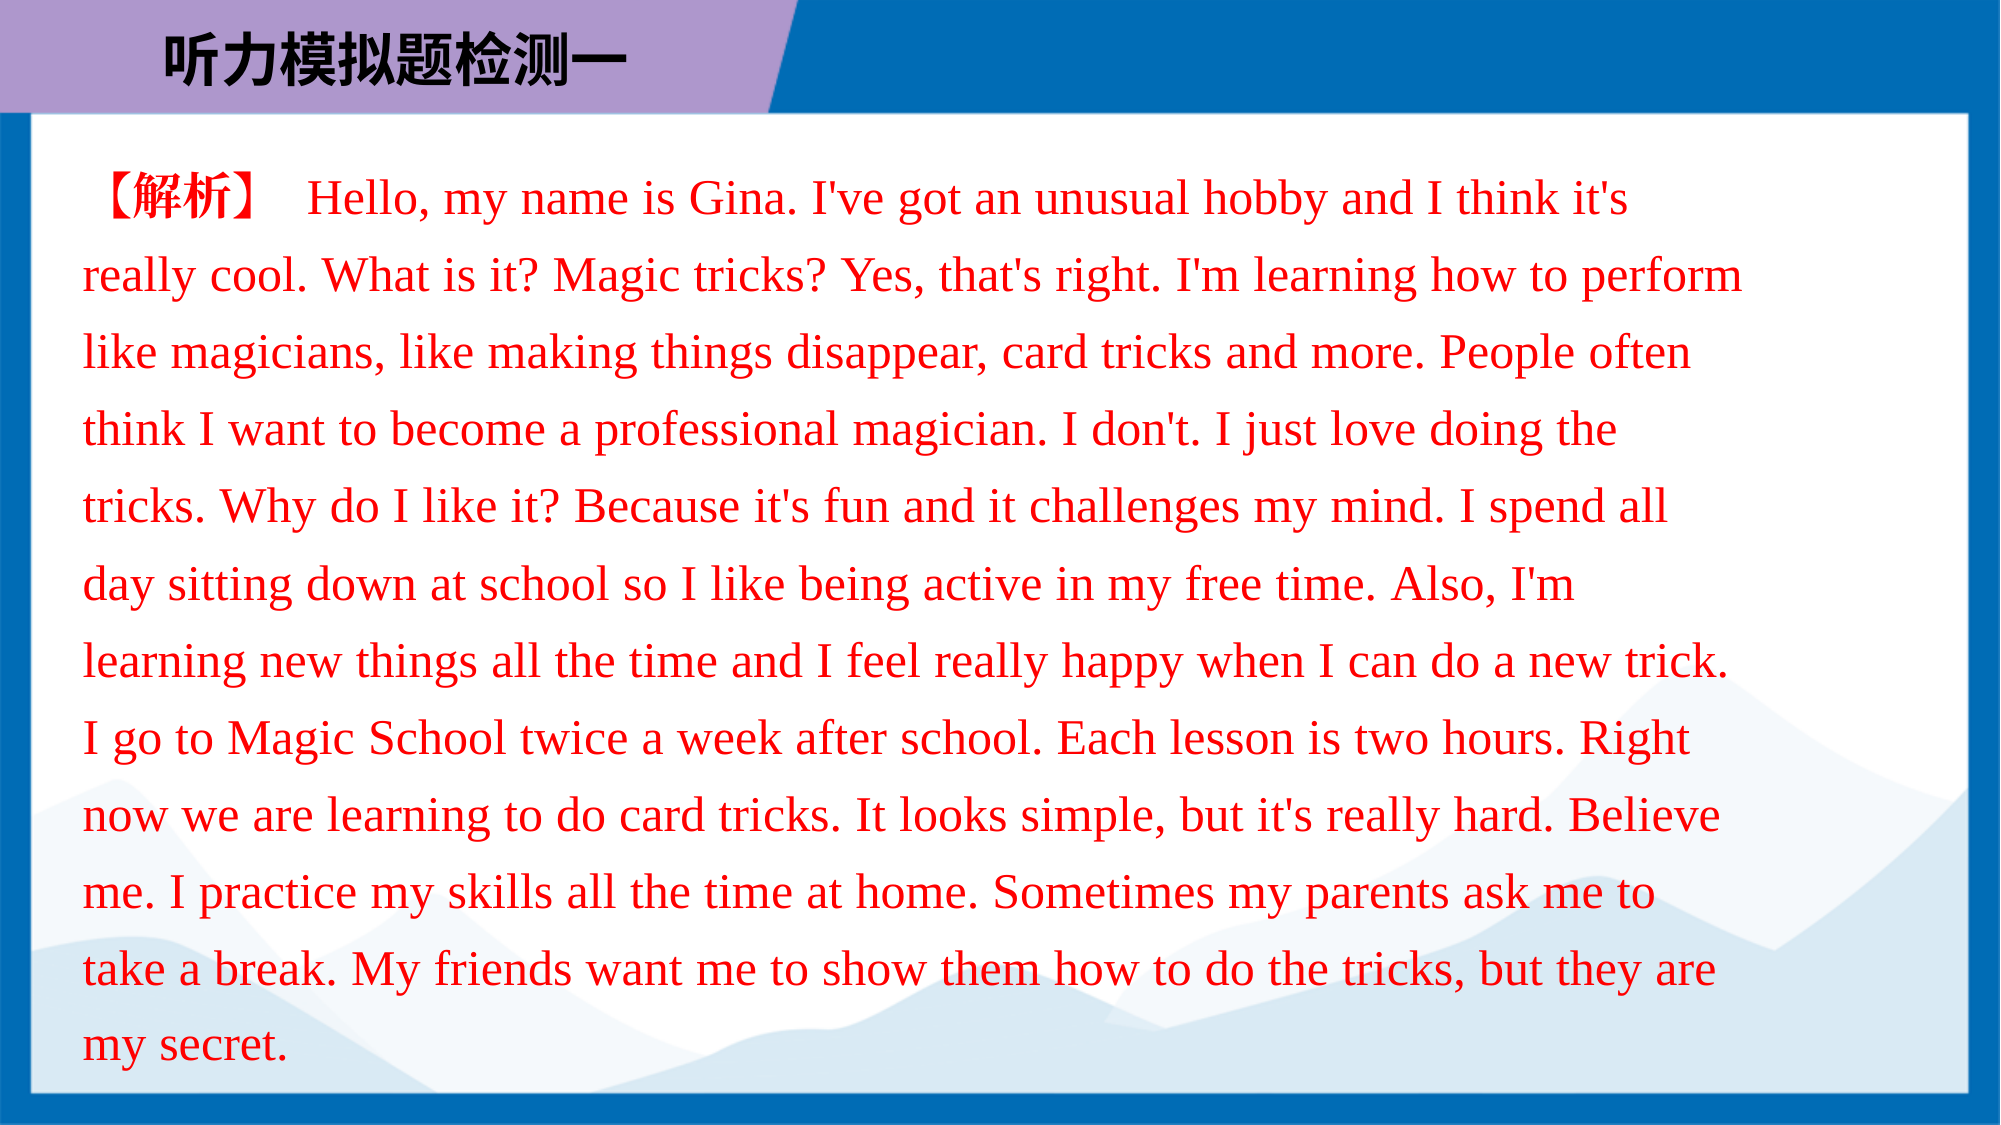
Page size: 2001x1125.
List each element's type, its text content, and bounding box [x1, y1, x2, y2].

picture [0, 0, 2000, 1125]
text_box 【解析】 Hello, my name is Gina. I've got an unusual hobby and I think it's really cool. What is it? Magic tricks? Yes, that's right. I'm learning how to perform like magicians, like making things disappear, card tricks and more. People often think I want to become a professional magician. I don't. I just love doing the tricks. Why do I like it? Because it's fun and it challenges my mind. I spend all day sitting down at school so I like being active in my free time. Also, I'm learning new things all the time and I feel really happy when I can do a new trick. I go to Magic School twice a week after school. Each lesson is two hours. Right now we are learning to do card tricks. It looks simple, but it's really hard. Believe me. I practice my skills all the time at home. Sometimes my parents ask me to take a break. My friends want me to show them how to do the tricks, but they are my secret. [82, 147, 1917, 1064]
